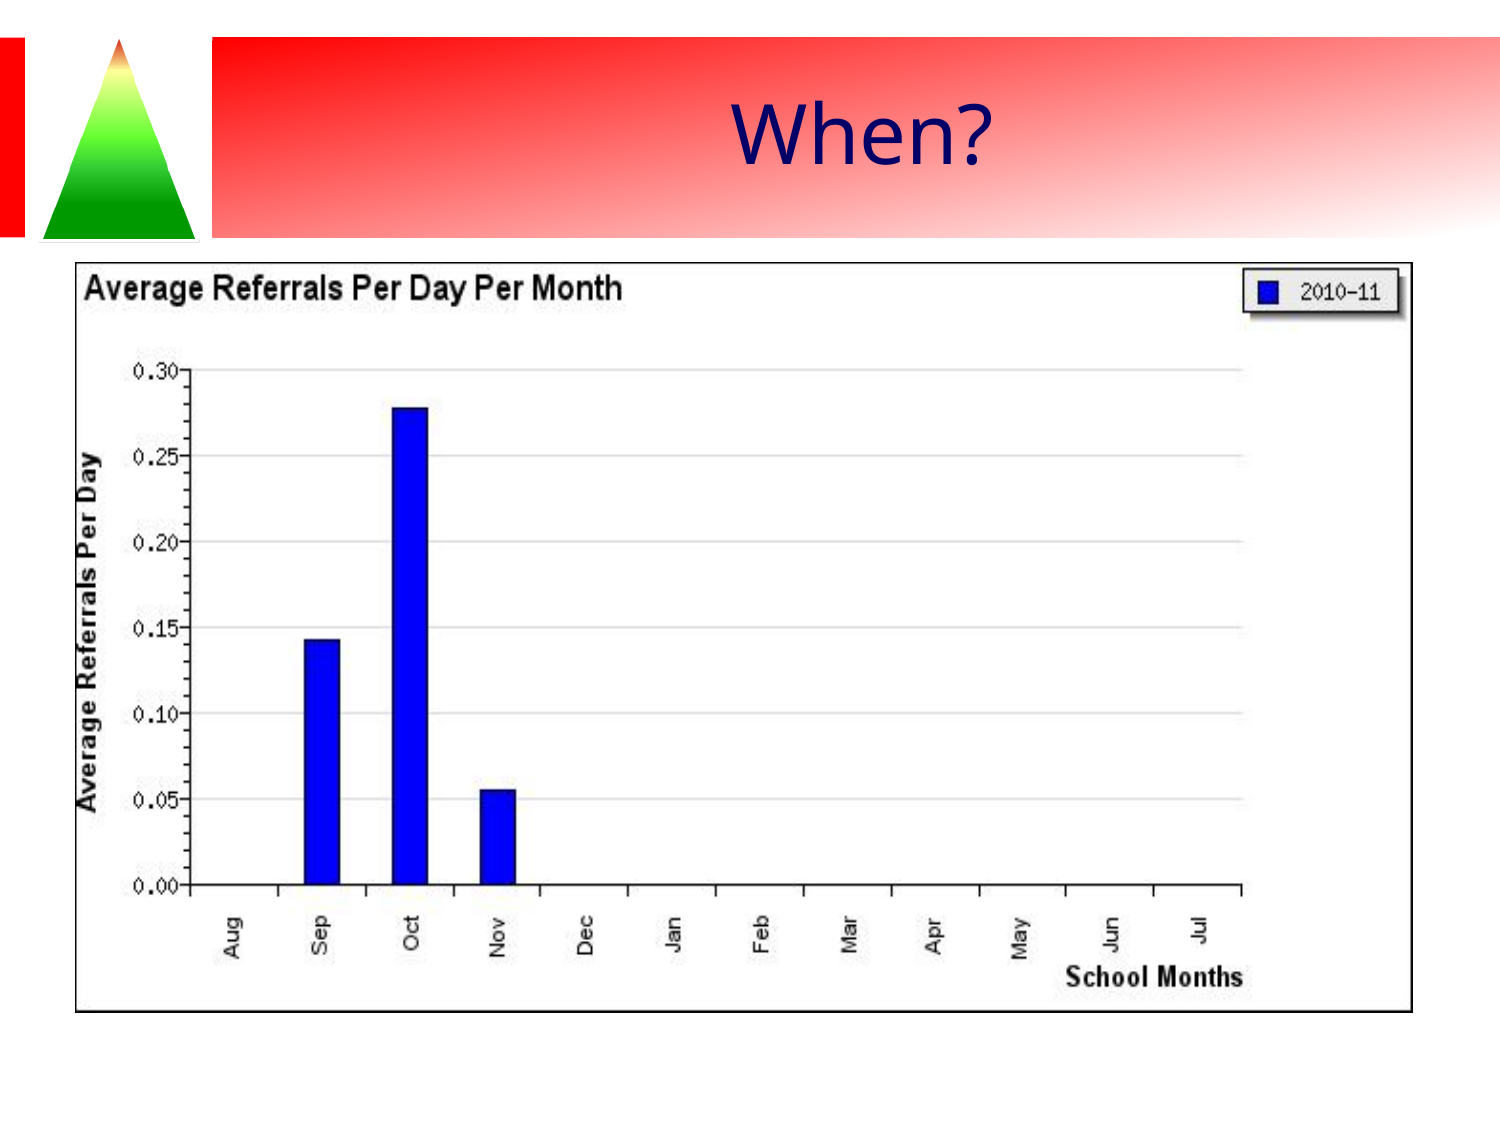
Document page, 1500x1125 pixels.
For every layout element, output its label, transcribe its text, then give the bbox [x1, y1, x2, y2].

title When? [224, 37, 1500, 226]
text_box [74, 262, 1413, 1013]
picture [37, 30, 200, 243]
